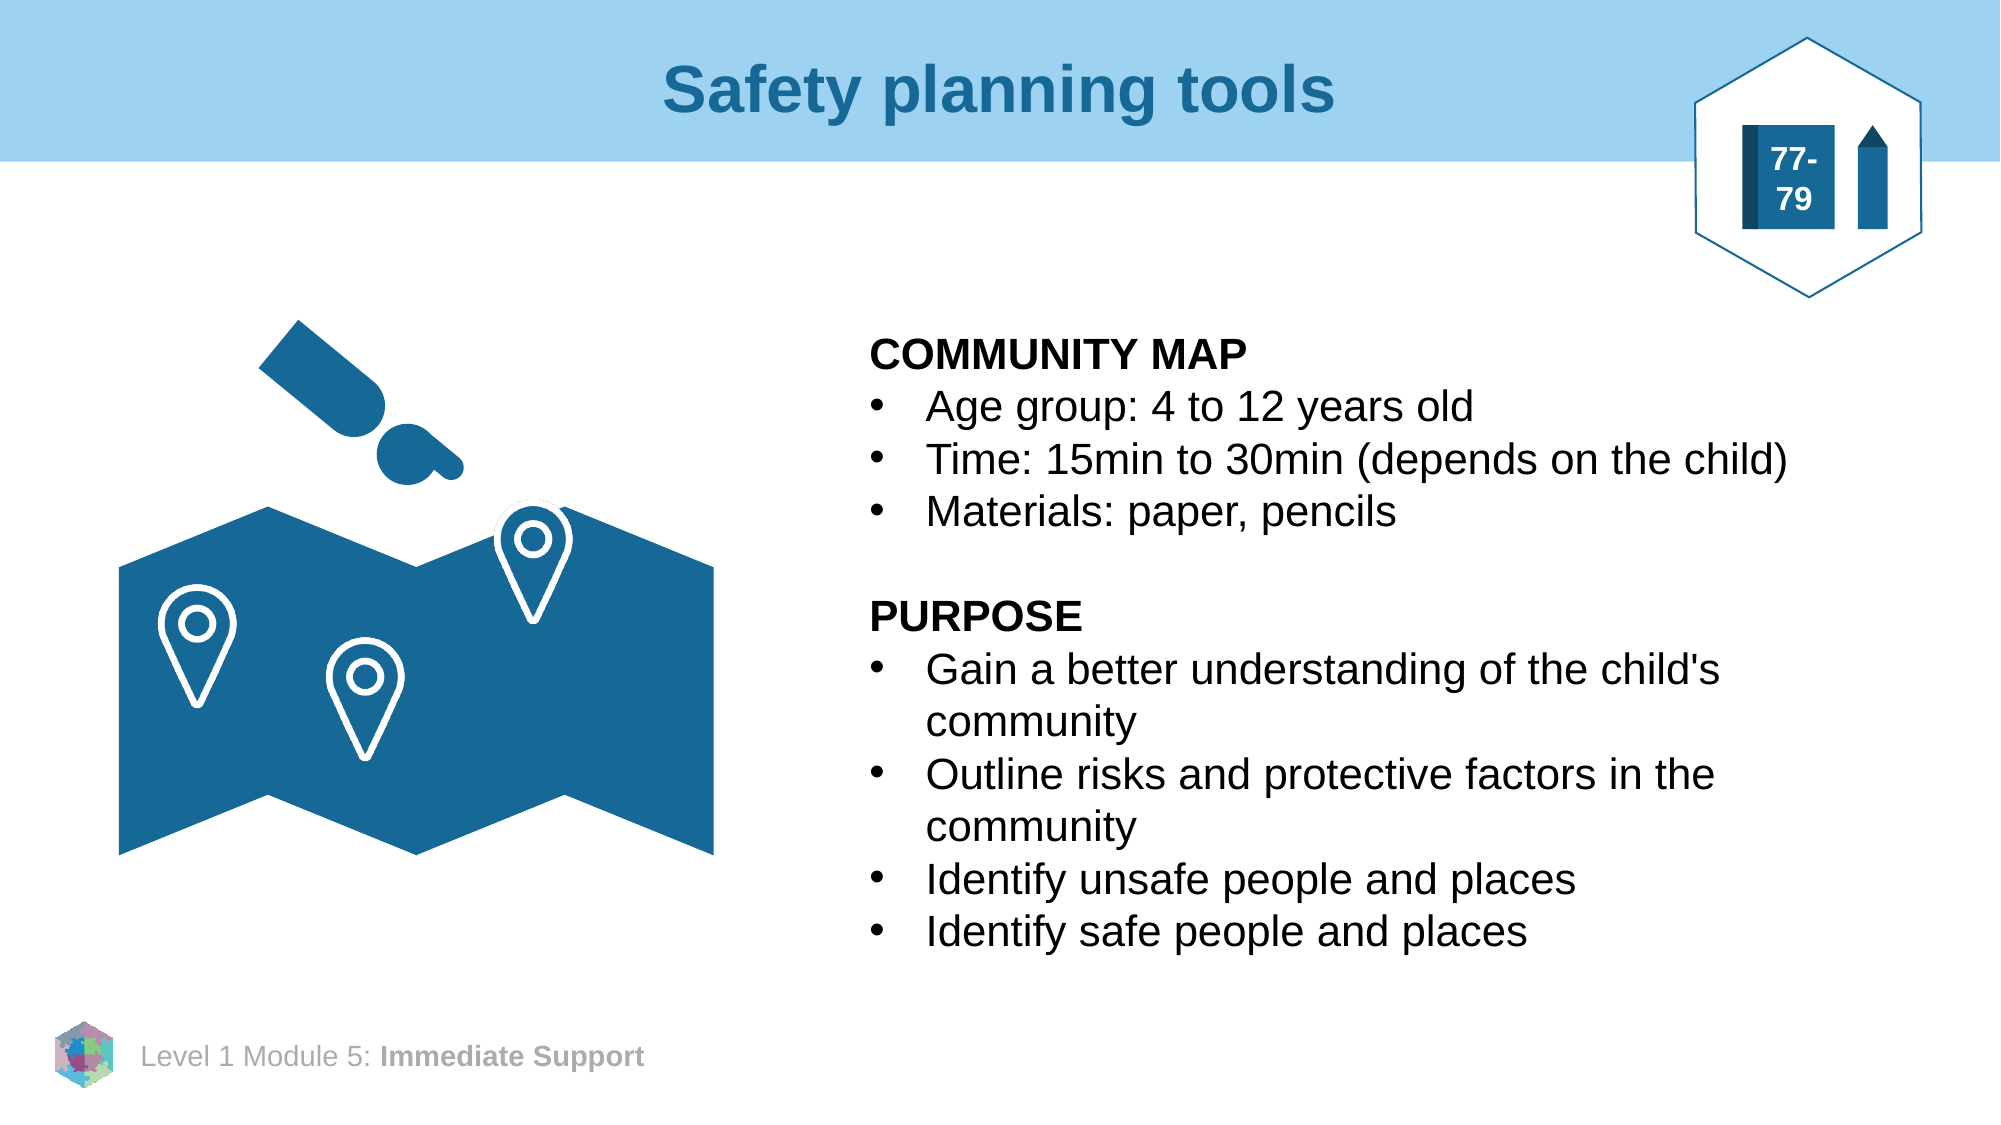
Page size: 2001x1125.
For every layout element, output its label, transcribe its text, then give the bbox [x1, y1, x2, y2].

picture [114, 563, 280, 729]
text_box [1677, 55, 1939, 280]
picture [282, 616, 448, 782]
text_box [253, 371, 477, 465]
title Safety planning tools [137, 19, 1863, 163]
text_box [118, 506, 714, 856]
picture [450, 478, 616, 645]
picture [55, 1021, 113, 1088]
text_box COMMUNITY MAP Age group: 4 to 12 years old Time: 15min to 30min (depends on the child) Materials: paper, pencils PURPOSE Gain a better understanding of the child's community Outline risks and protective factors in the community Identify unsafe people and places Identify safe people and places [854, 318, 1940, 964]
